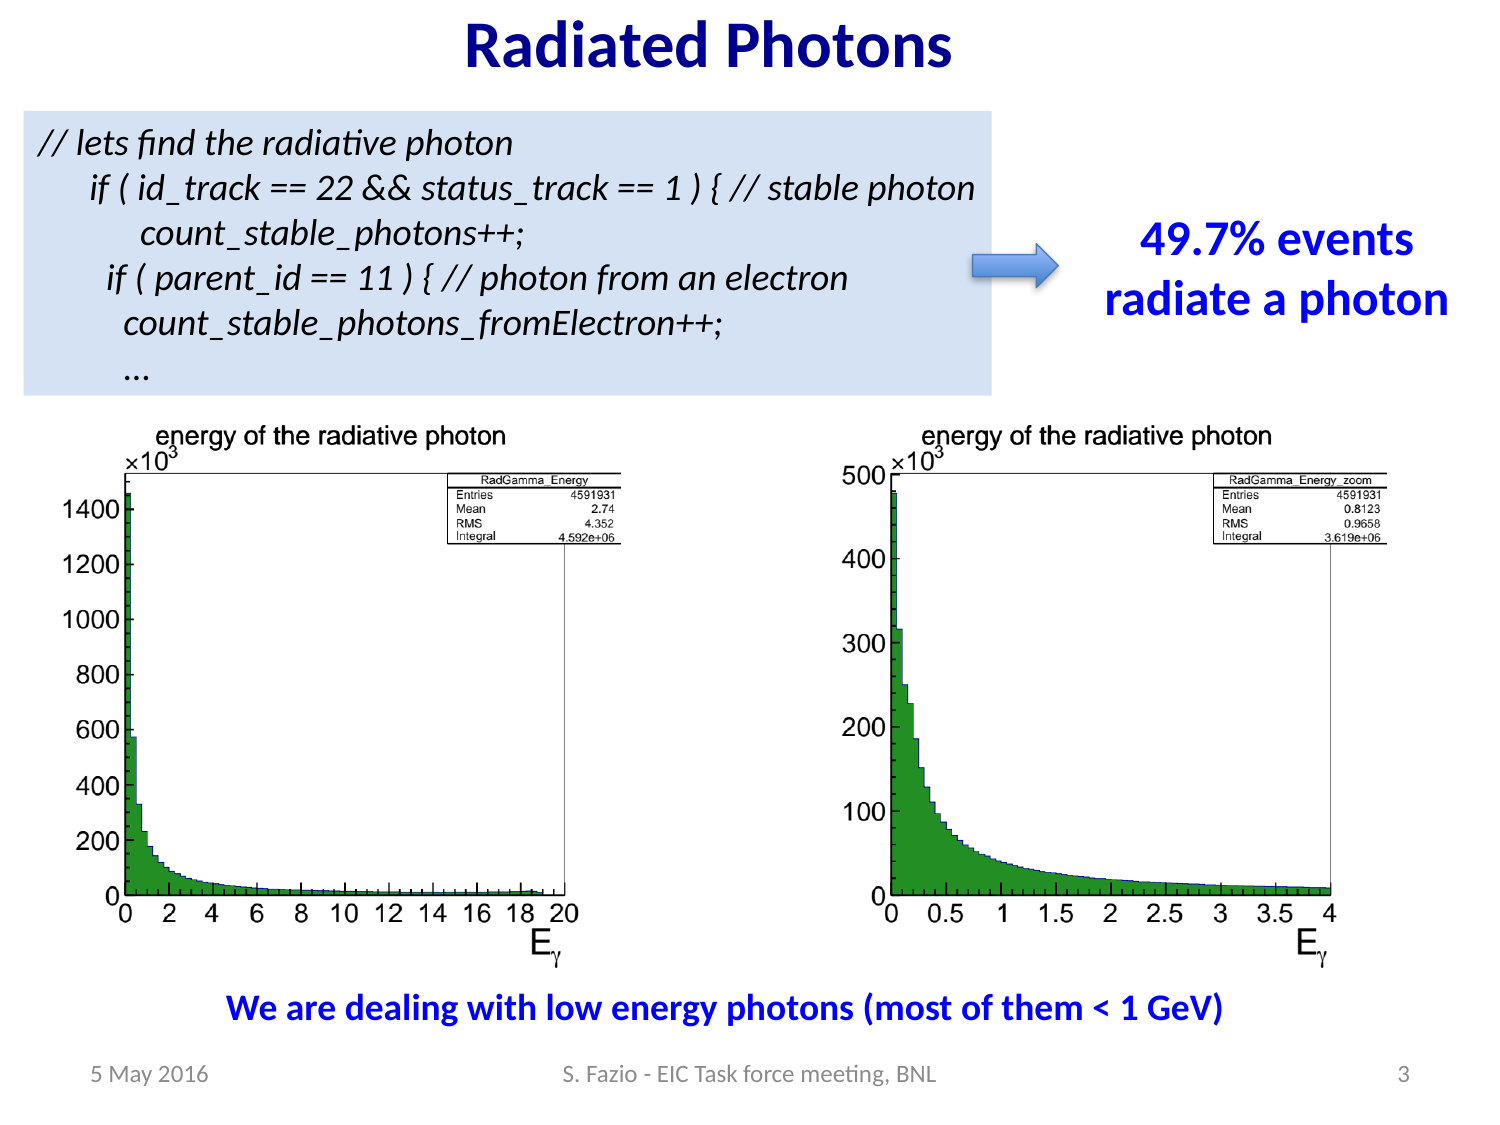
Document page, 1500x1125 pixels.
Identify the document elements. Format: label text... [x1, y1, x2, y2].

picture [37, 417, 622, 978]
footer S. Fazio - EIC Task force meeting, BNL [512, 1042, 988, 1103]
picture [803, 417, 1388, 978]
text_box We are dealing with low energy photons (most of them < 1 GeV) [211, 976, 1241, 1036]
text_box [971, 243, 1059, 289]
text_box Radiated Photons [449, 0, 970, 89]
text_box // lets find the radiative photon if ( id_track == 22 && status_track == 1 ) { // stable photon count_stable_photons++; if ( parent_id == 11 ) { // photon from an electron count_stable_photons_fromElectron++; ... [23, 110, 992, 396]
slide_number 3 [1074, 1042, 1425, 1103]
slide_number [75, 1042, 425, 1103]
text_box 49.7% events radiate a photon [1060, 197, 1494, 333]
